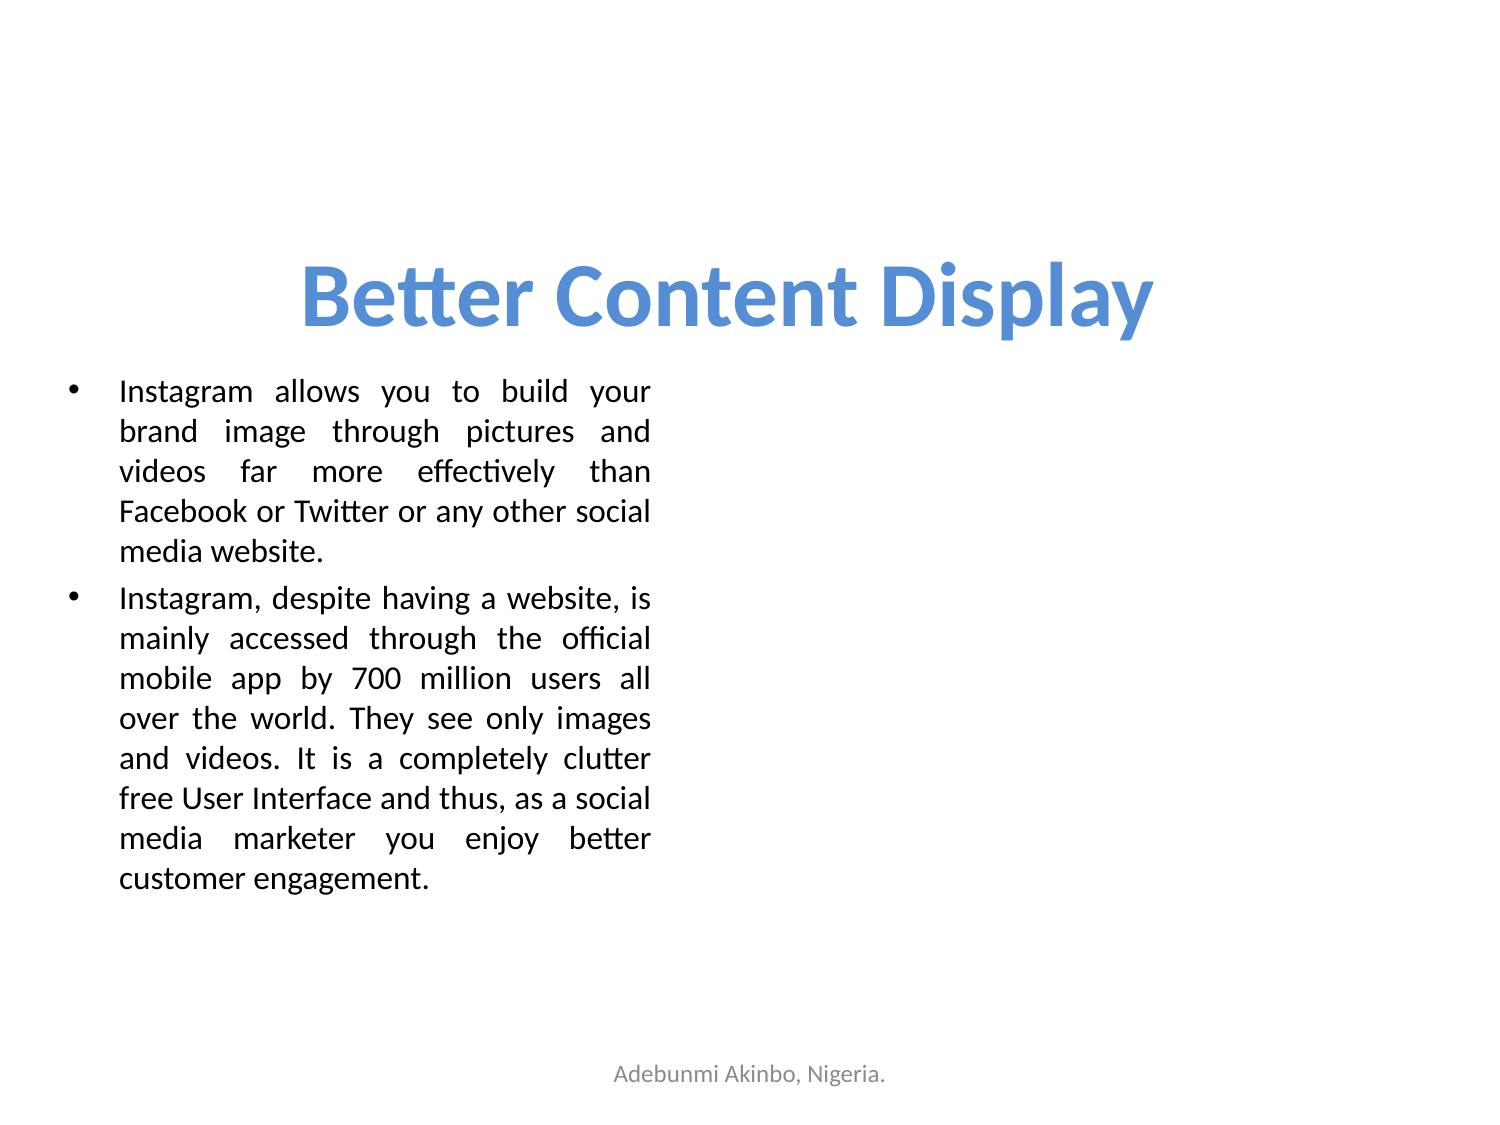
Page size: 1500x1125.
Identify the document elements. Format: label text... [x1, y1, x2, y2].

title Better Content Display [53, 196, 1404, 384]
list Instagram allows you to build your brand image through pictures and videos far more effectively than Facebook or Twitter or any other social media website. Instagram, despite having a website, is mainly accessed through the official mobile app by 700 million users all over the world. They see only images and videos. It is a completely clutter free User Interface and thus, as a social media marketer you enjoy better customer engagement. [53, 361, 668, 923]
footer Adebunmi Akinbo, Nigeria. [512, 1042, 988, 1103]
